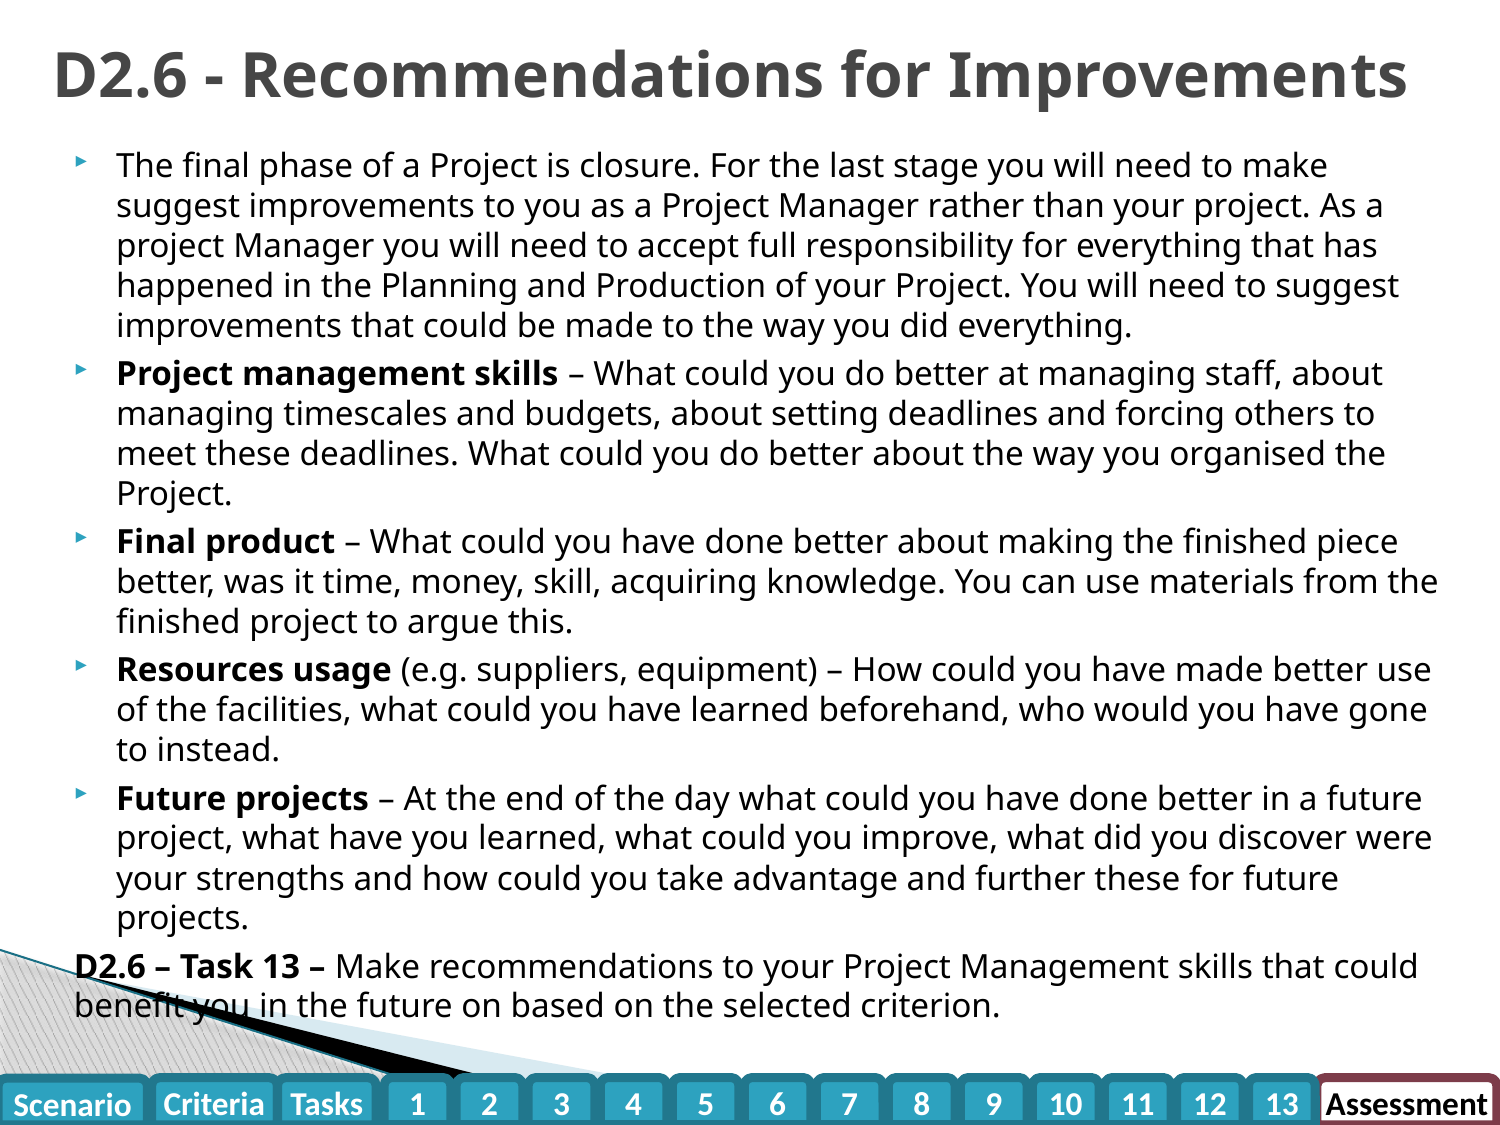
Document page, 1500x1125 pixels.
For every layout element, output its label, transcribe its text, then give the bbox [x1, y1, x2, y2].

list The final phase of a Project is closure. For the last stage you will need to make suggest improvements to you as a Project Manager rather than your project. As a project Manager you will need to accept full responsibility for everything that has happened in the Planning and Production of your Project. You will need to suggest improvements that could be made to the way you did everything. Project management skills – What could you do better at managing staff, about managing timescales and budgets, about setting deadlines and forcing others to meet these deadlines. What could you do better about the way you organised the Project. Final product – What could you have done better about making the finished piece better, was it time, money, skill, acquiring knowledge. You can use materials from the finished project to argue this. Resources usage (e.g. suppliers, equipment) – How could you have made better use of the facilities, what could you have learned beforehand, who would you have gone to instead. Future projects – At the end of the day what could you have done better in a future project, what have you learned, what could you improve, what did you discover were your strengths and how could you take advantage and further these for future projects. D2.6 – Task 13 – Make recommendations to your Project Management skills that could benefit you in the future on based on the selected criterion. [41, 137, 1471, 1035]
title D2.6 - Recommendations for Improvements [37, 19, 1471, 126]
